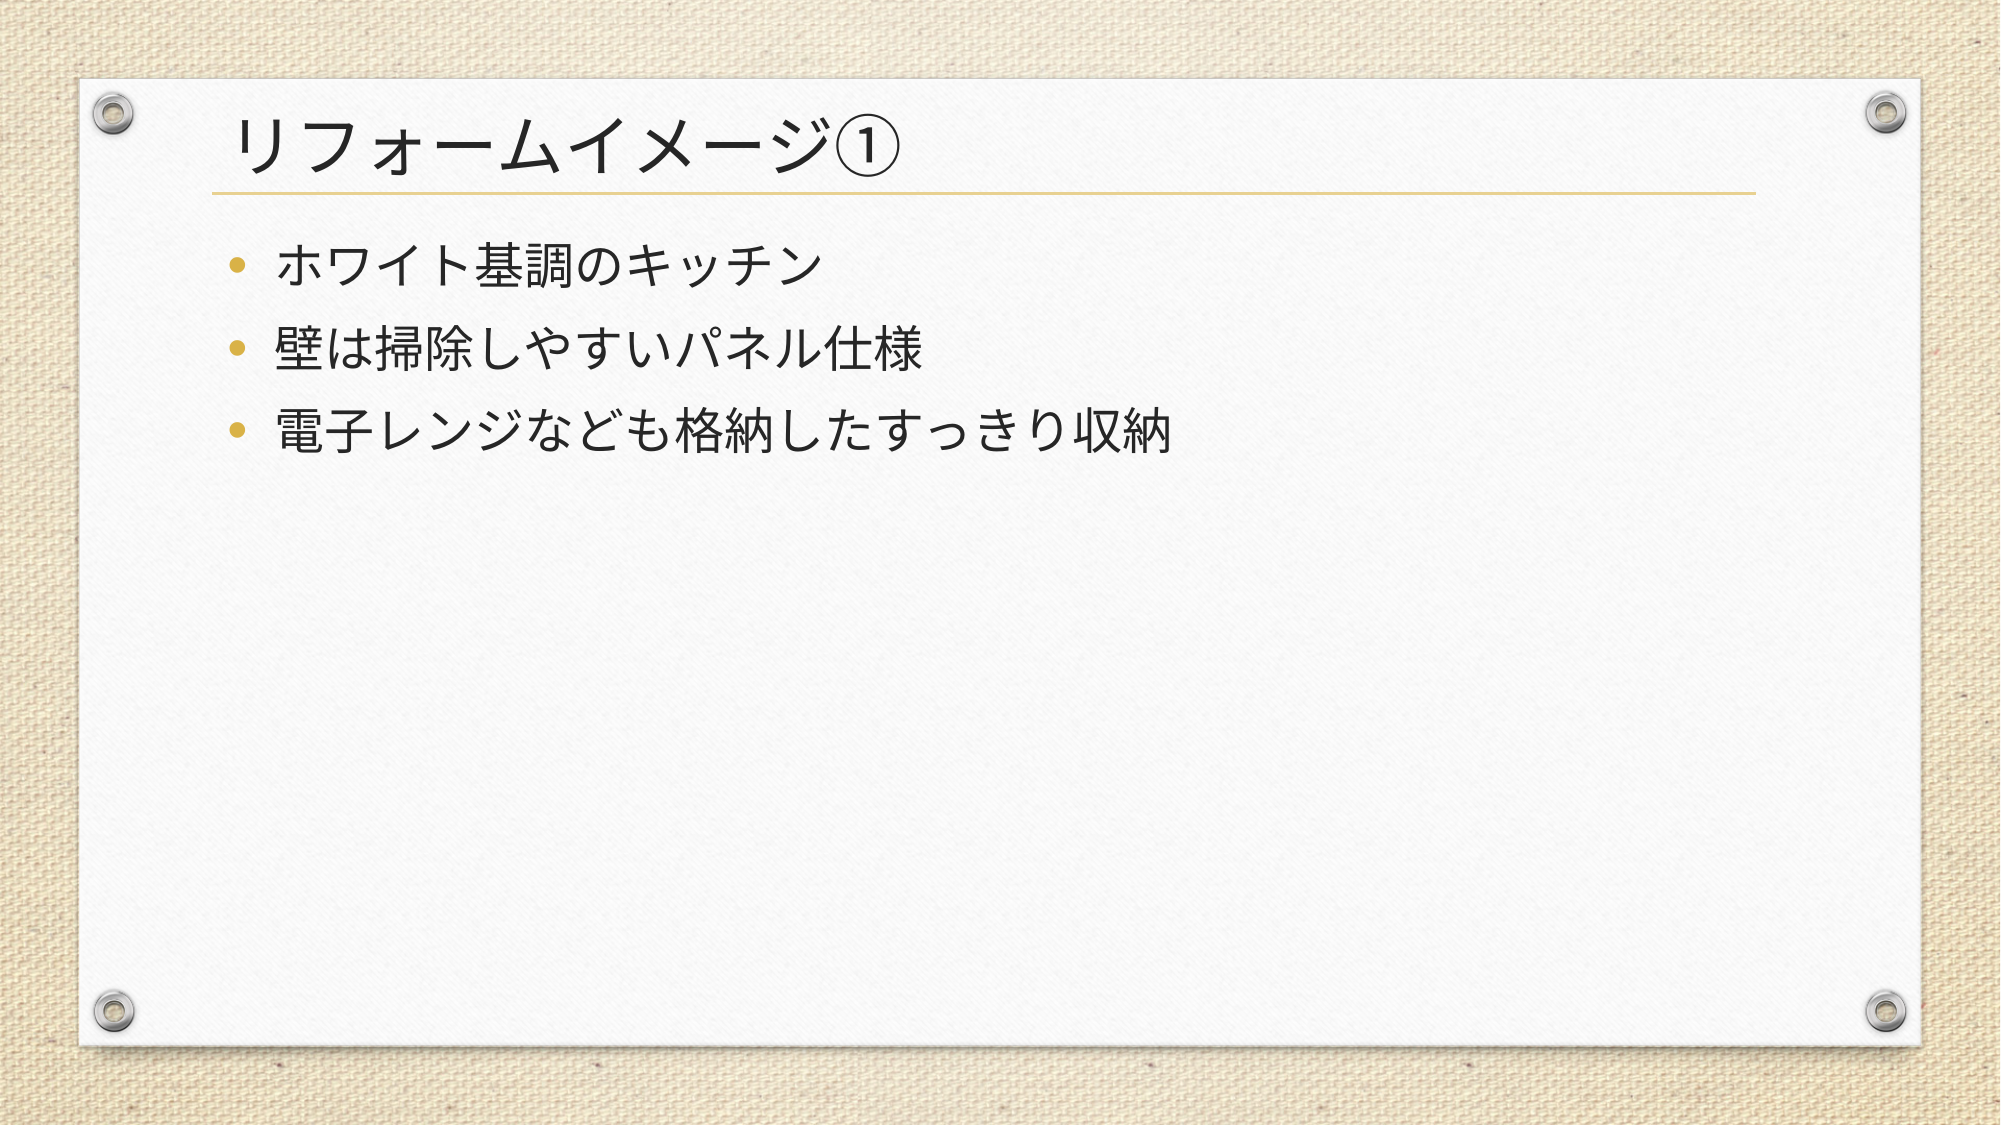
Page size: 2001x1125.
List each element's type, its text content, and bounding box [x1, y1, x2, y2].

title リフォームイメージ① [212, 95, 1788, 193]
list ホワイト基調のキッチン 壁は掃除しやすいパネル仕様 電子レンジなども格納したすっきり収納 [212, 227, 1788, 964]
picture [0, 0, 2001, 1125]
